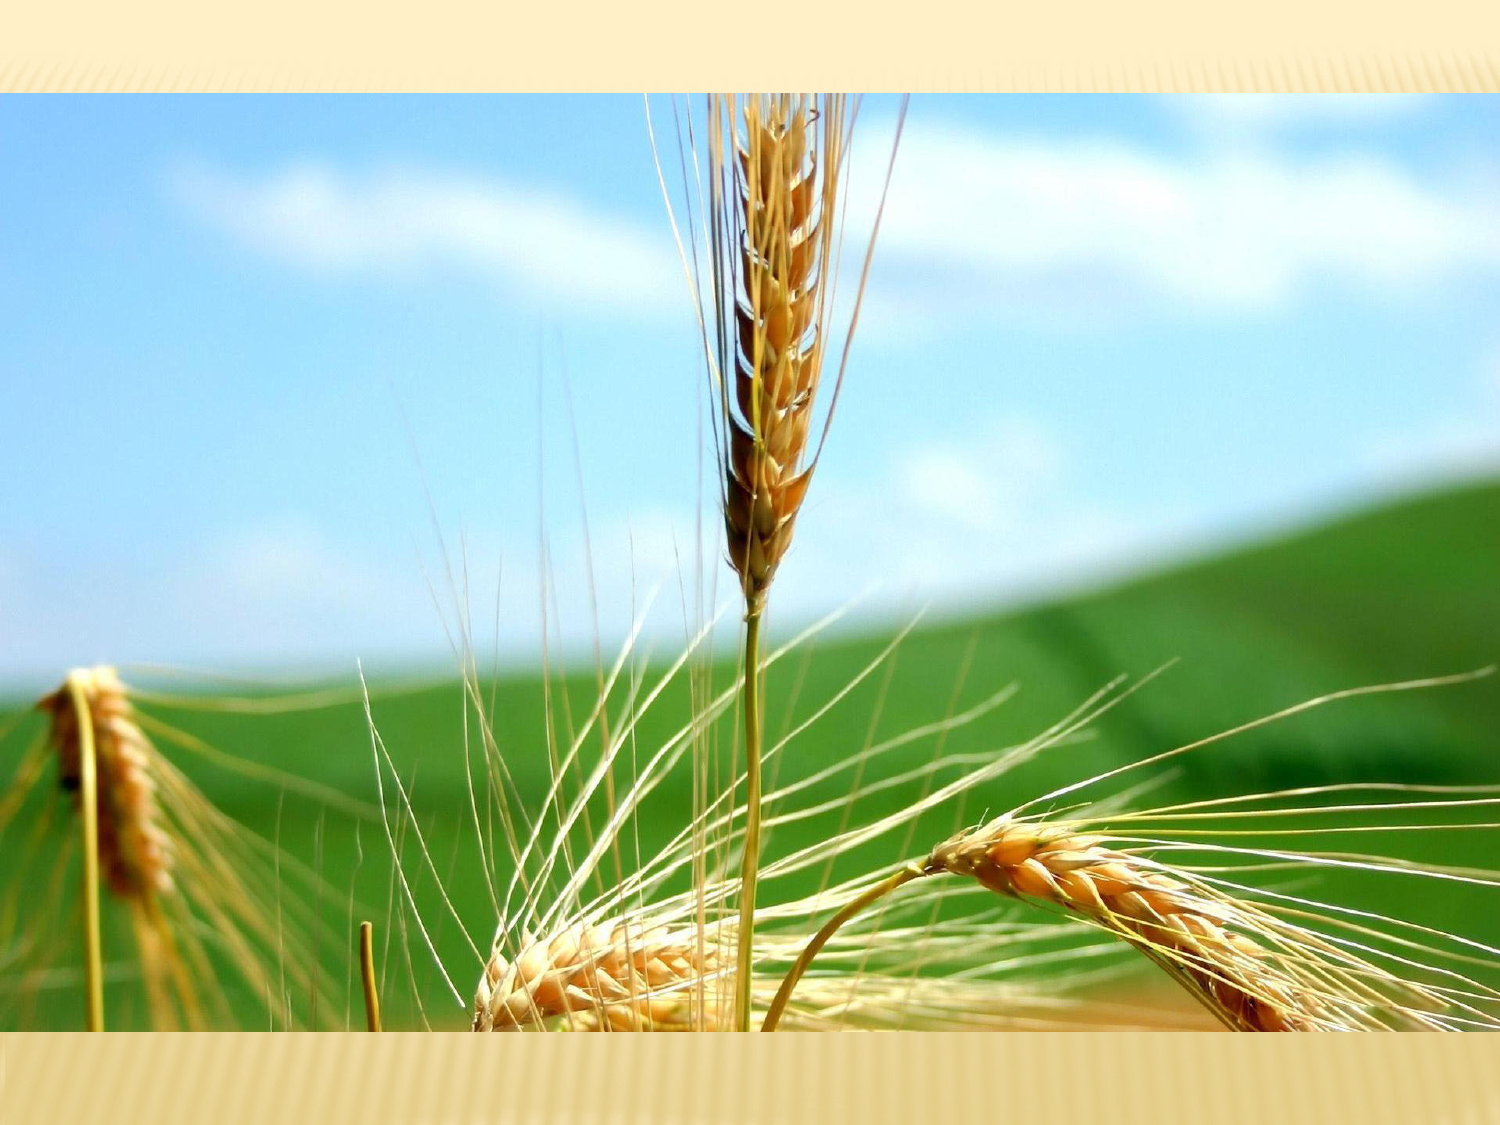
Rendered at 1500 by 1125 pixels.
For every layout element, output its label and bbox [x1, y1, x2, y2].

picture [0, 93, 1500, 1032]
